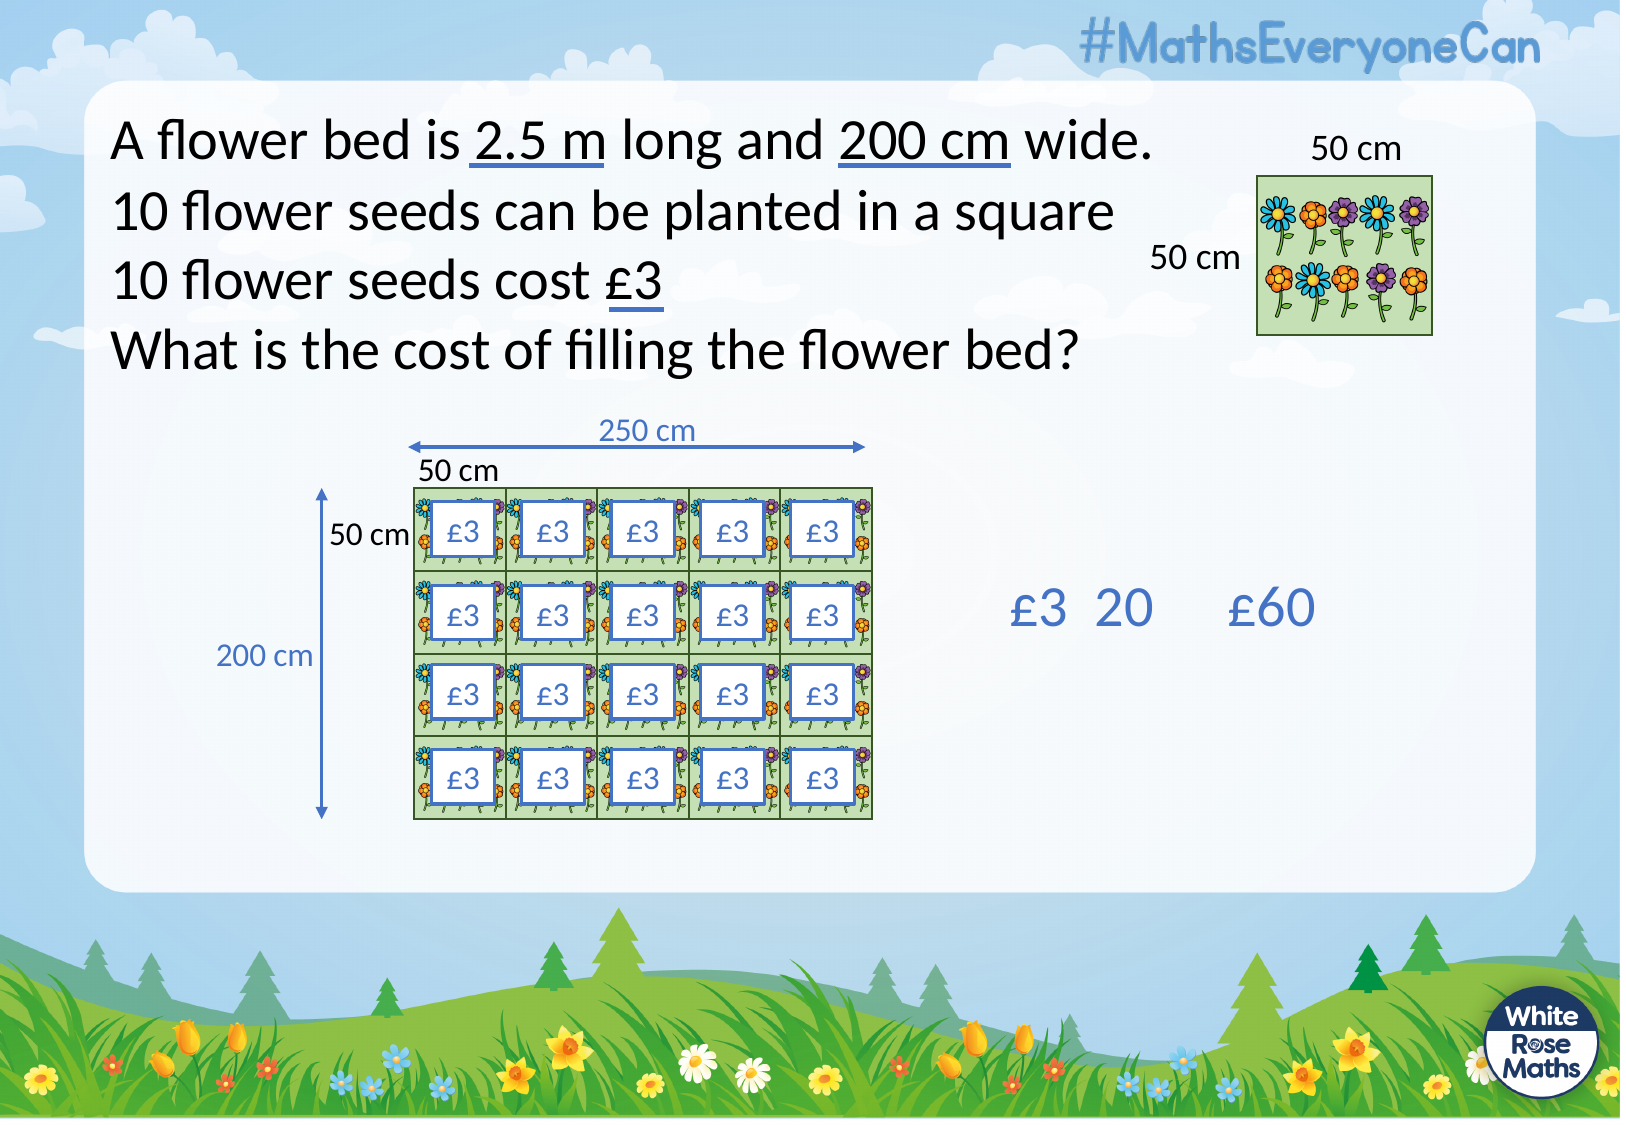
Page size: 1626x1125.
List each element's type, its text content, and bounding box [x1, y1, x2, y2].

text_box 200 cm [322, 625, 330, 681]
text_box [587, 653, 678, 736]
text_box 50 cm [403, 441, 515, 496]
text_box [495, 570, 587, 653]
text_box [678, 653, 770, 736]
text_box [587, 736, 678, 821]
picture [0, 0, 1626, 1125]
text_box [793, 488, 885, 570]
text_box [678, 488, 793, 570]
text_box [404, 570, 495, 653]
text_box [404, 736, 495, 821]
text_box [678, 736, 770, 821]
text_box 200 cm [201, 625, 321, 681]
text_box 50 cm [323, 504, 404, 560]
text_box A flower bed is 2.5 m long and 200 cm wide. 10 flower seeds can be planted in a square 10 flower seeds cost £3 What is the cost of filling the flower bed? [95, 94, 1544, 459]
text_box 50 cm [314, 504, 320, 560]
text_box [770, 570, 885, 653]
text_box 250 cm [583, 448, 712, 456]
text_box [495, 653, 587, 736]
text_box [404, 488, 495, 570]
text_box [770, 736, 885, 821]
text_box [770, 653, 885, 736]
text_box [678, 570, 770, 653]
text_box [495, 736, 587, 821]
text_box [1238, 175, 1456, 337]
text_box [404, 653, 495, 736]
text_box 50 cm [1295, 115, 1418, 175]
text_box 250 cm [583, 400, 712, 447]
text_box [495, 488, 587, 570]
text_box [587, 488, 678, 570]
text_box 50 cm [1134, 224, 1238, 285]
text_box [587, 570, 678, 653]
